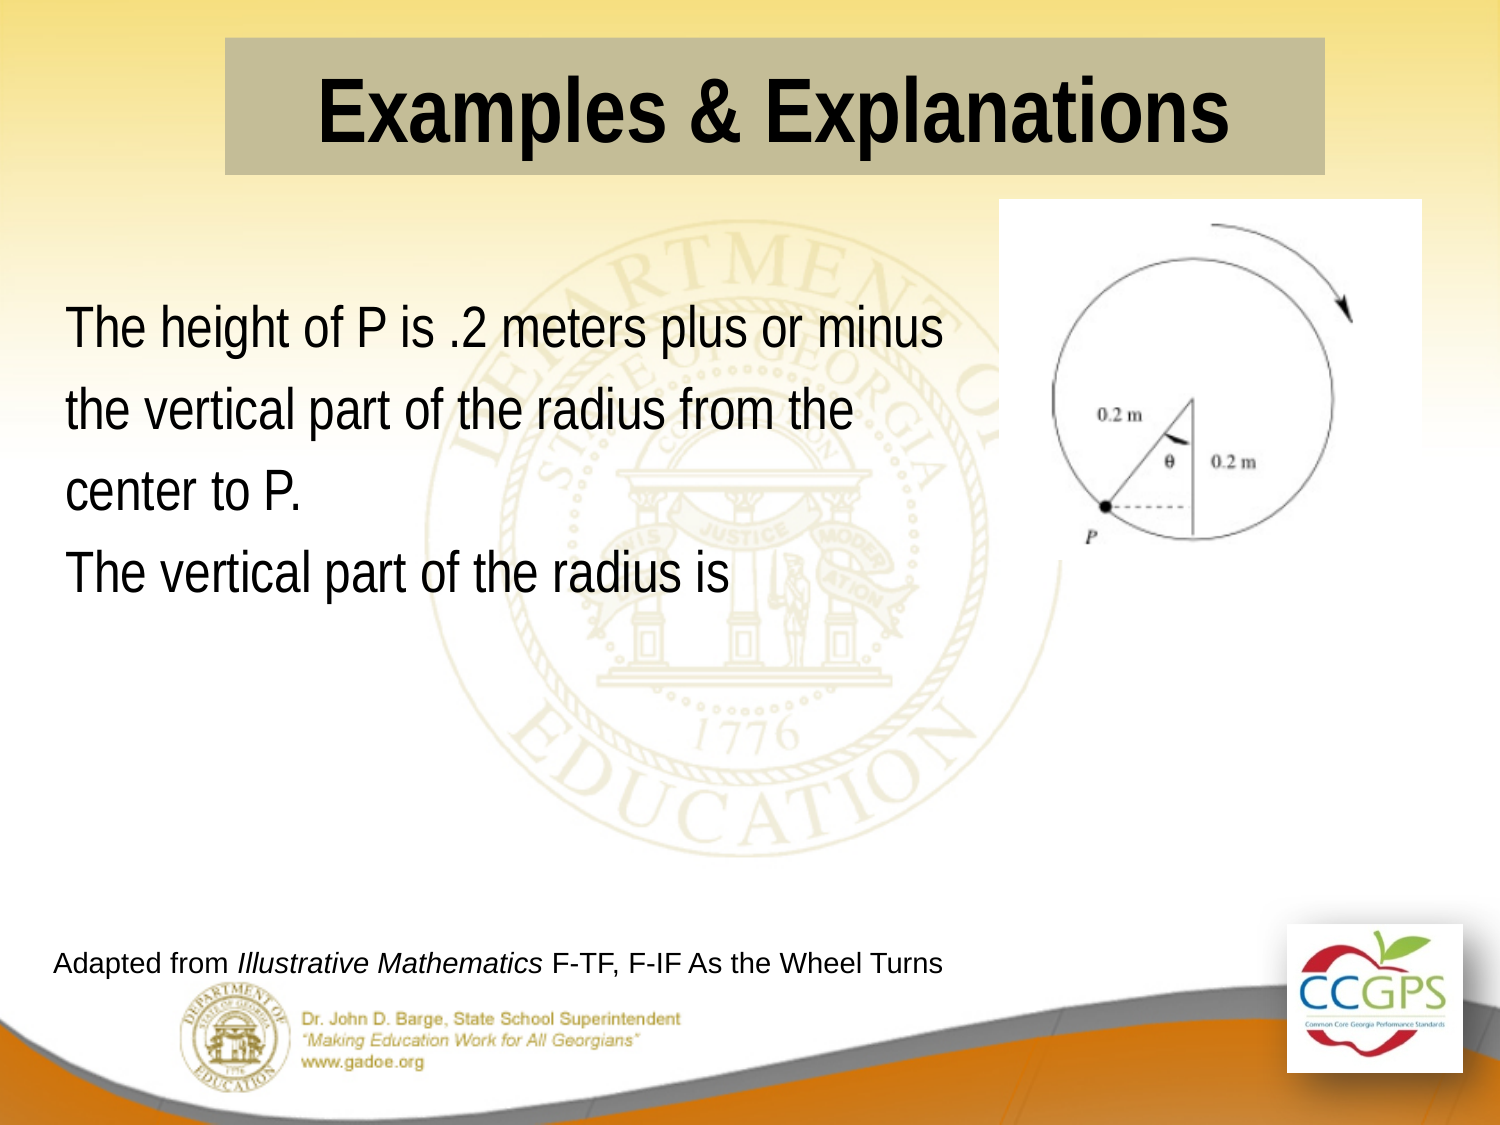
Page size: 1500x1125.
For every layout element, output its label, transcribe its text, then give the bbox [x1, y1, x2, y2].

picture [0, 0, 1500, 1125]
title Examples & Explanations [224, 37, 1326, 176]
text_box Adapted from Illustrative Mathematics F-TF, F-IF As the Wheel Turns [38, 936, 959, 987]
